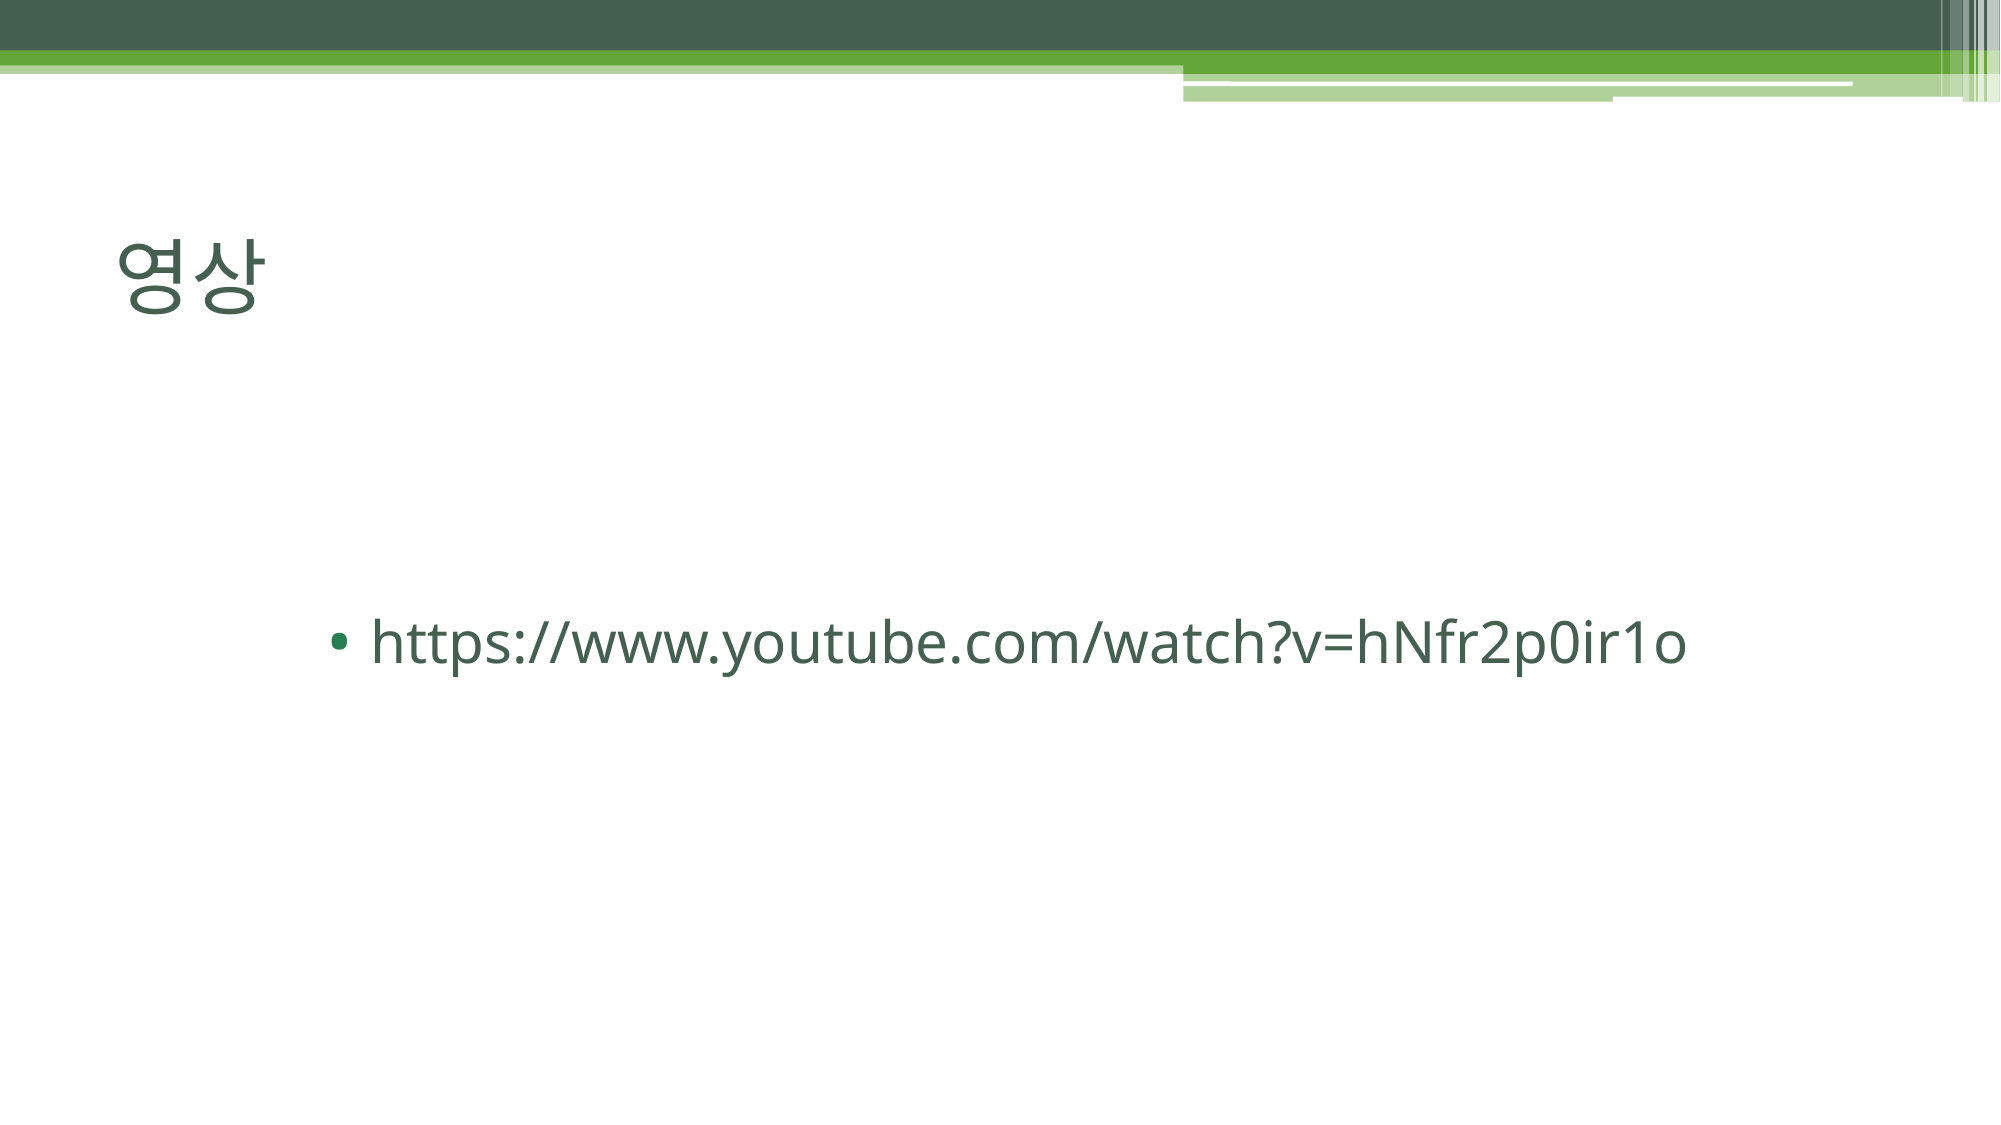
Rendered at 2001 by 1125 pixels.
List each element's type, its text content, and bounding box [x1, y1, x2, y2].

list https://www.youtube.com/watch?v=hNfr2p0ir1o [99, 368, 1900, 1079]
title 영상 [99, 187, 1900, 363]
